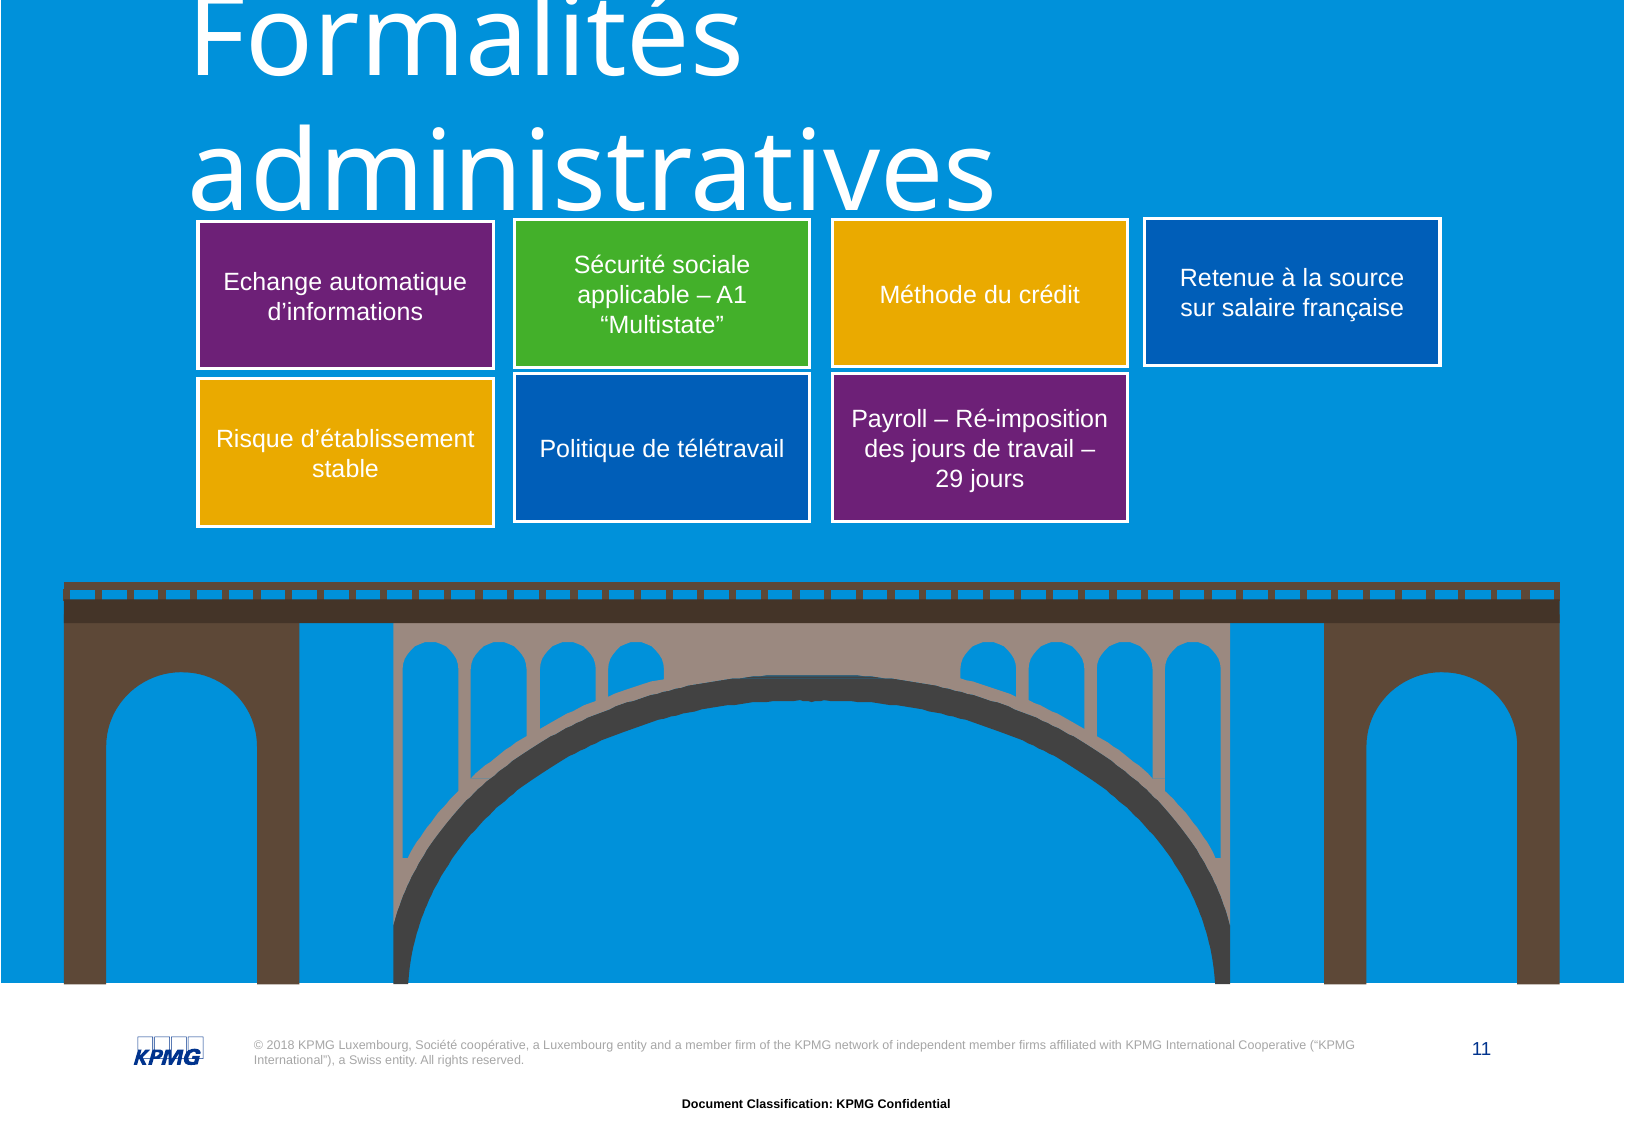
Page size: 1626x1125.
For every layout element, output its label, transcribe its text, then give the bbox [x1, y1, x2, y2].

text_box Méthode du crédit [831, 218, 1129, 368]
text_box [63, 599, 1560, 624]
text_box Payroll – Ré-imposition des jours de travail – 29 jours [831, 372, 1129, 523]
text_box [393, 676, 1231, 985]
text_box [63, 624, 300, 985]
text_box [0, 0, 1625, 984]
text_box Politique de télétravail [513, 372, 811, 523]
text_box Risque d’établissement stable [196, 377, 495, 528]
text_box Sécurité sociale applicable – A1 “Multistate” [513, 218, 811, 369]
text_box [393, 624, 1231, 926]
text_box Echange automatique d’informations [196, 220, 495, 370]
text_box [1324, 624, 1560, 985]
text_box Retenue à la source sur salaire française [1143, 217, 1442, 367]
title Formalités administratives [185, 0, 1439, 233]
